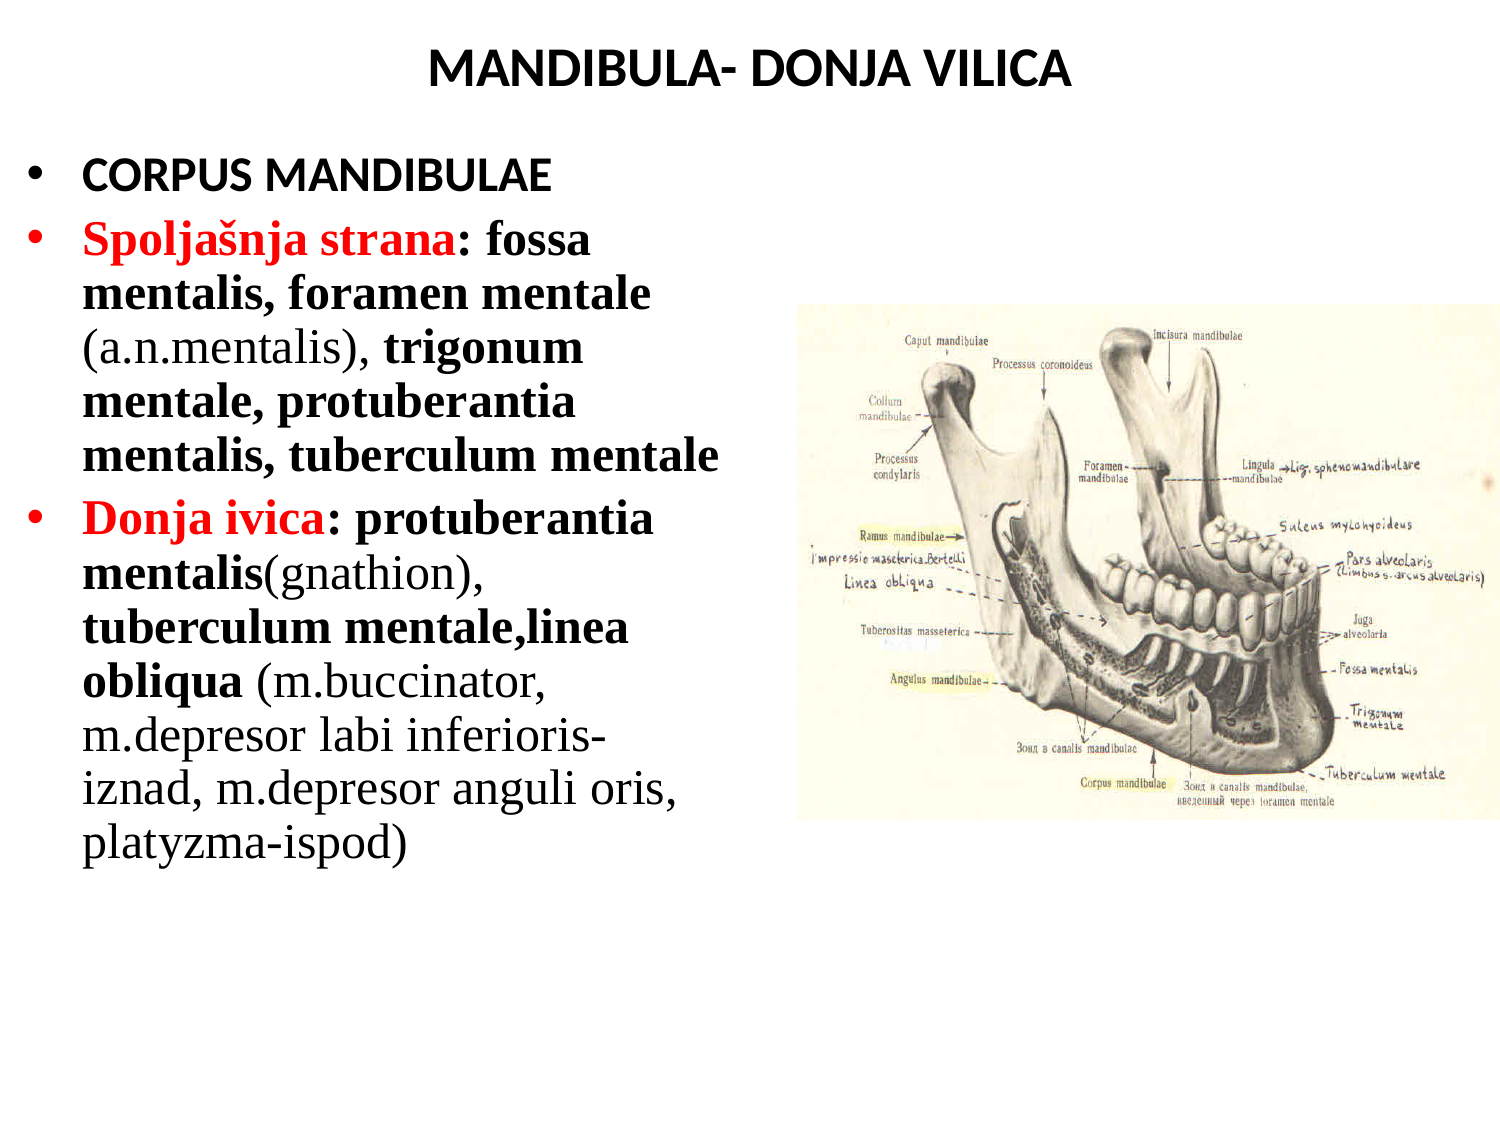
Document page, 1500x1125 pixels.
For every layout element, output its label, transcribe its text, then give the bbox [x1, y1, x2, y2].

list CORPUS MANDIBULAE Spoljašnja strana: fossa mentalis, foramen mentale (a.n.mentalis), trigonum mentale, protuberantia mentalis, tuberculum mentale Donja ivica: protuberantia mentalis(gnathion), tuberculum mentale,linea obliqua (m.buccinator, m.depresor labi inferioris-iznad, m.depresor anguli oris, platyzma-ispod) [11, 140, 738, 1005]
title MANDIBULA- DONJA VILICA [75, 23, 1425, 106]
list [796, 304, 1500, 820]
